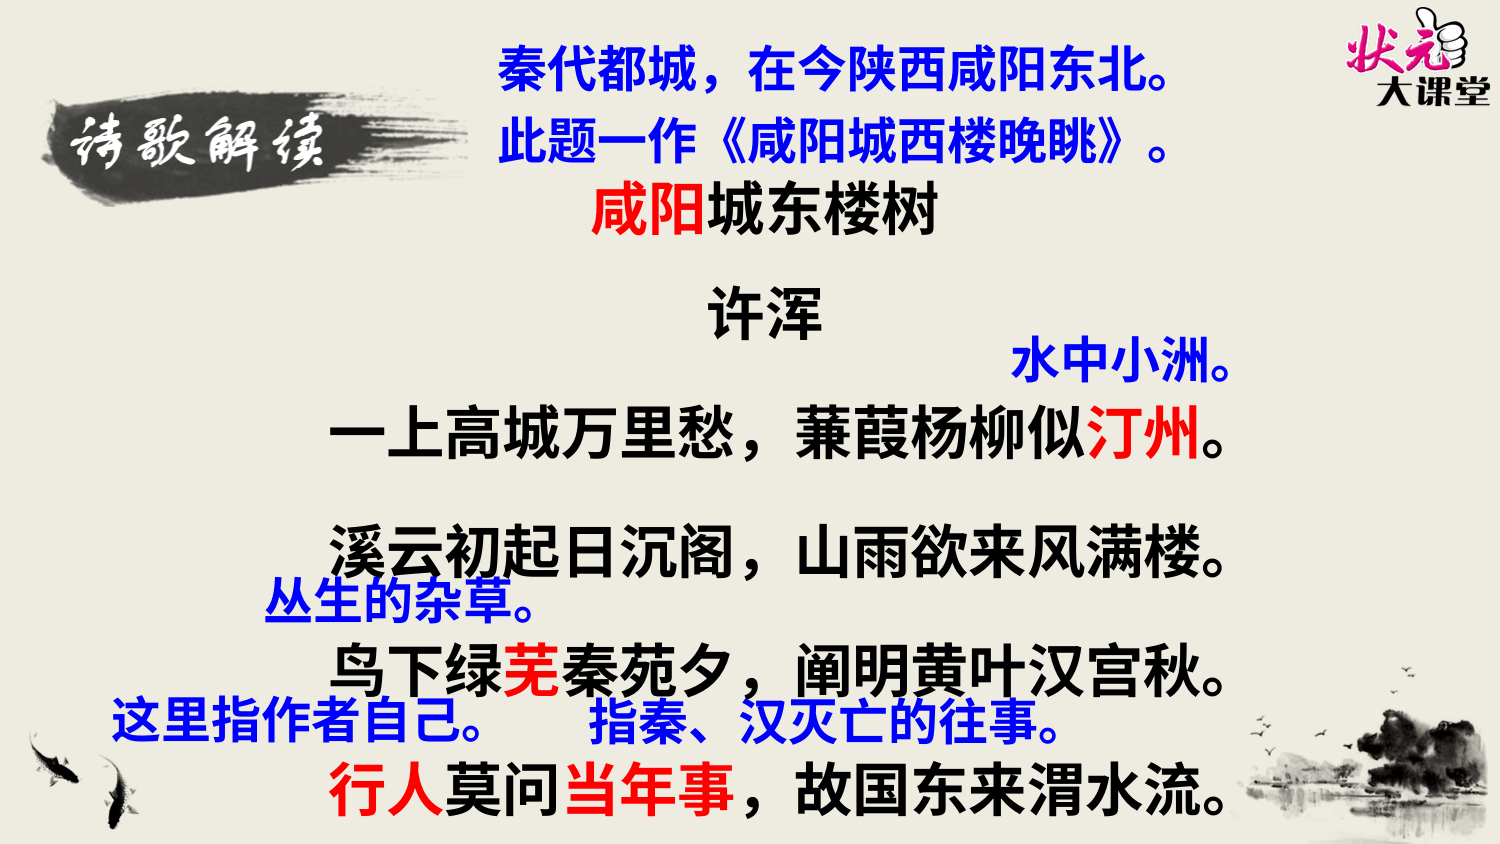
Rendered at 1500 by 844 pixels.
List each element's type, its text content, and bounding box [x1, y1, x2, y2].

text_box 丛生的杂草。 [248, 549, 588, 637]
text_box 秦代都城，在今陕西咸阳东北。此题一作《咸阳城西楼晚眺》。 [482, 17, 1256, 177]
text_box 水中小洲。 [995, 309, 1286, 396]
text_box 指秦、汉灭亡的往事。 [573, 670, 1163, 758]
text_box 咸阳城东楼树 许浑 一上高城万里愁，蒹葭杨柳似汀州。溪云初起日沉阁，山雨欲来风满楼。鸟下绿芜秦苑夕，阐明黄叶汉宫秋。行人莫问当年事，故国东来渭水流。 [289, 129, 1241, 830]
text_box 这里指作者自己。 [96, 669, 560, 756]
picture [0, 0, 1500, 844]
